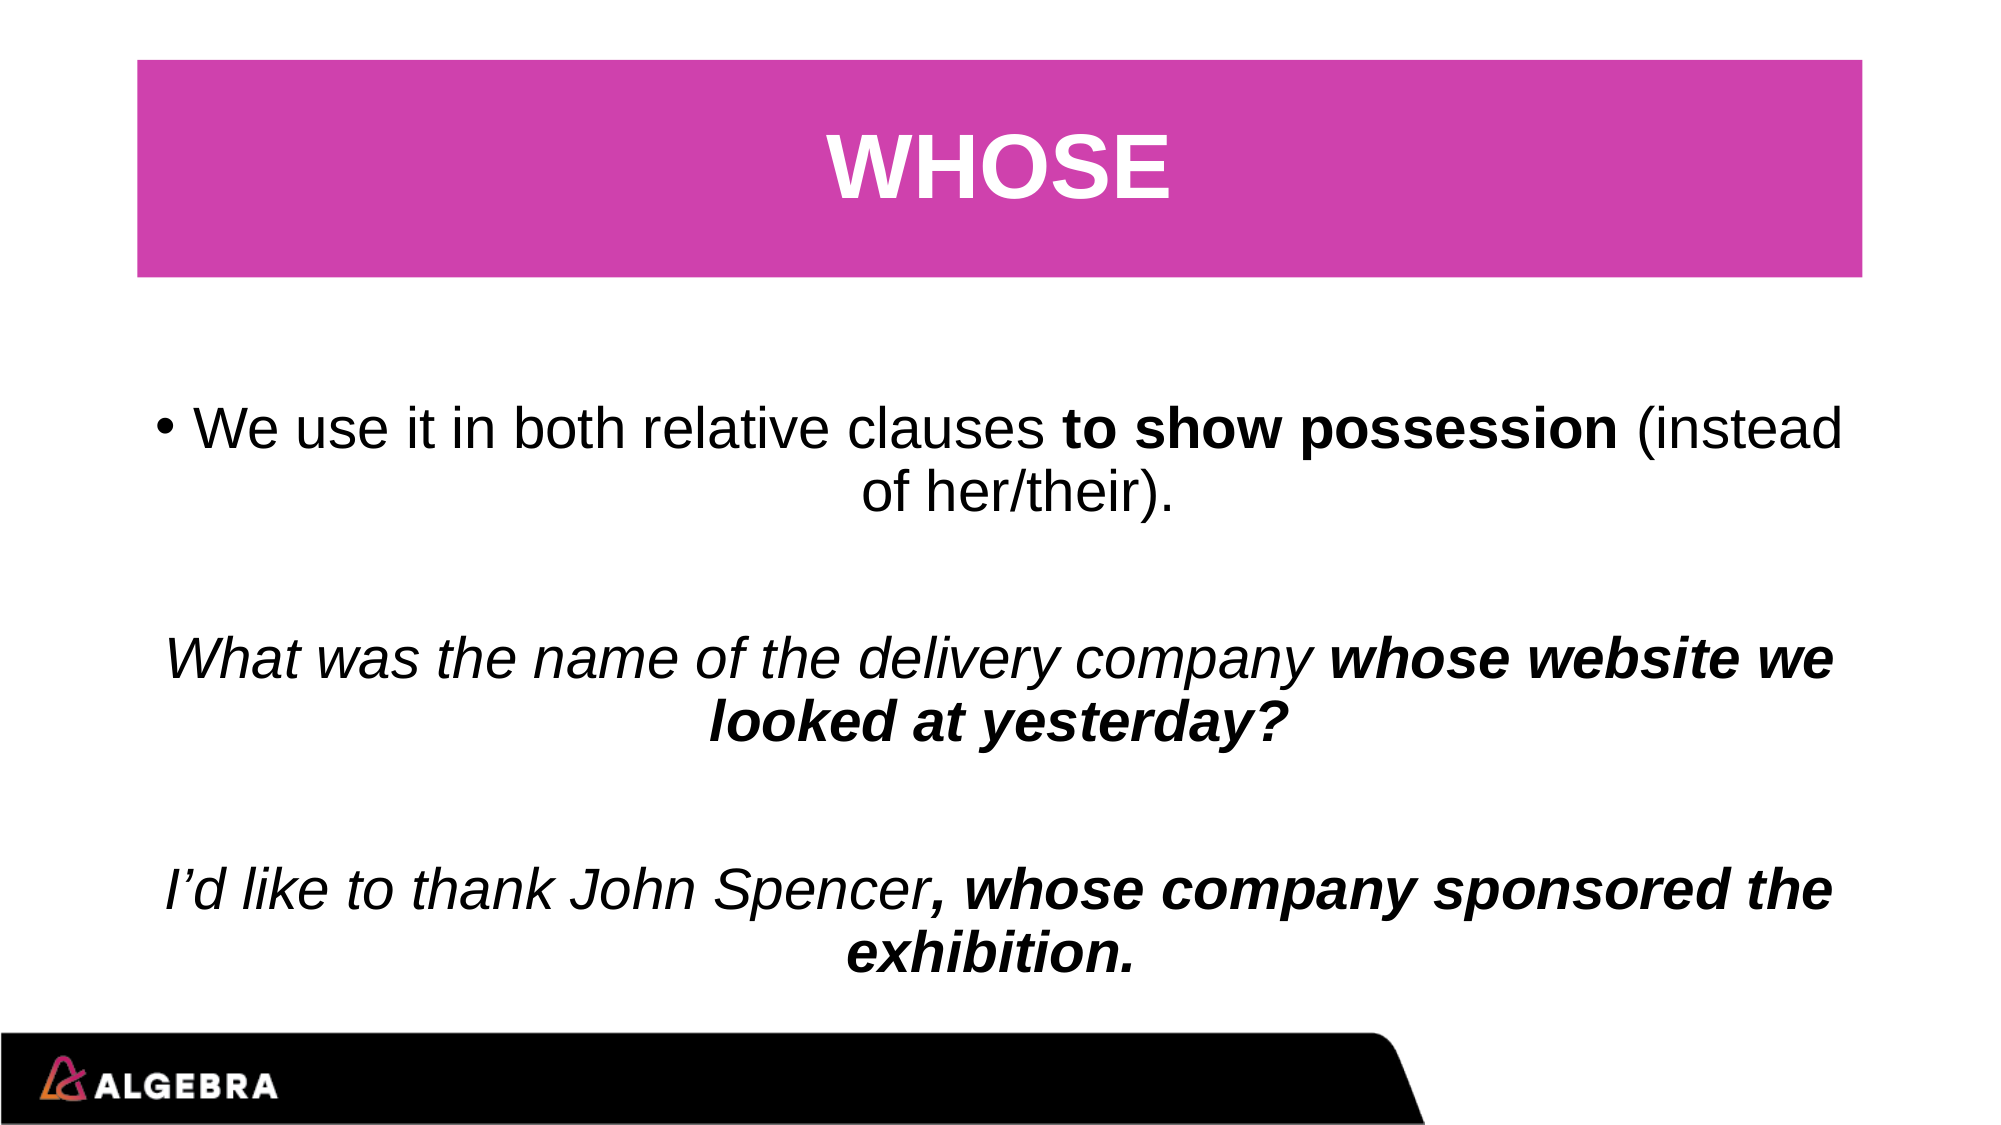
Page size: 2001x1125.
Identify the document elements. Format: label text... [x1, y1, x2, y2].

list We use it in both relative clauses to show possession (instead of her/their). What was the name of the delivery company whose website we looked at yesterday? I’d like to thank John Spencer, whose company sponsored the exhibition. [137, 299, 1863, 1014]
title WHOSE [137, 59, 1863, 278]
picture [0, 1032, 1425, 1125]
